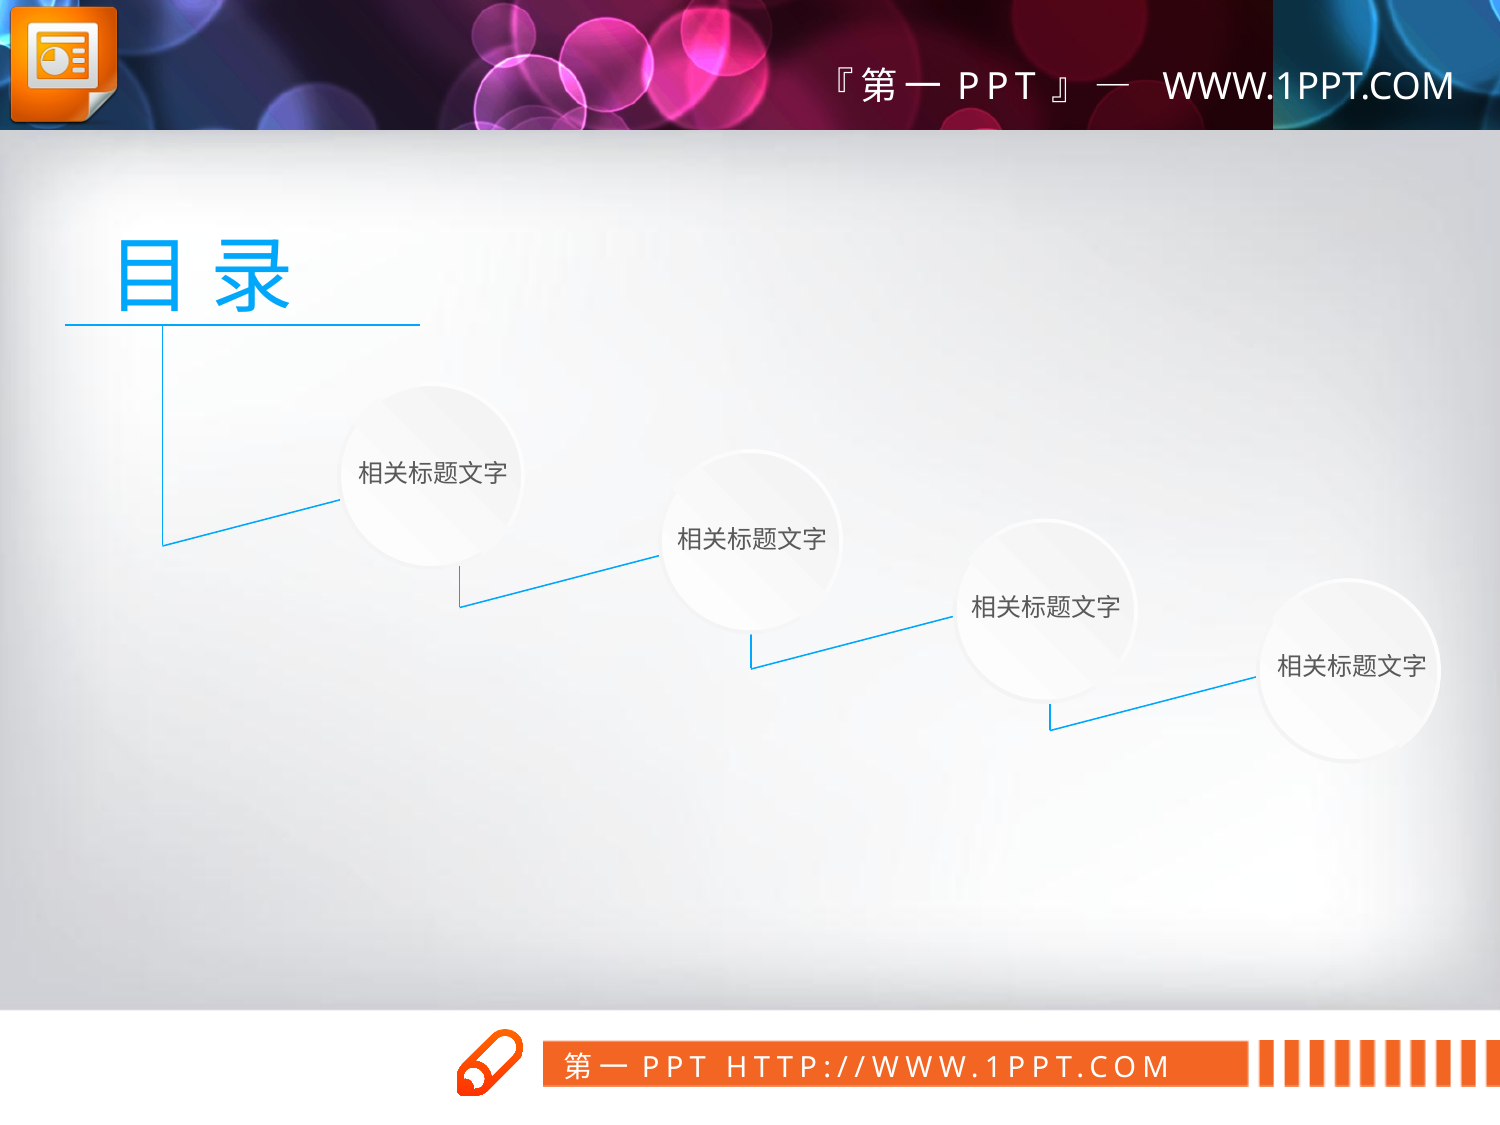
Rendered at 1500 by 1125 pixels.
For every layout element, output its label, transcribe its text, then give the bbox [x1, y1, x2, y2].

text_box 目 录 [95, 214, 426, 329]
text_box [459, 543, 652, 608]
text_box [750, 605, 947, 670]
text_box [336, 381, 525, 571]
picture [0, 0, 1500, 1012]
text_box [162, 482, 331, 547]
text_box 相关标题文字 [1446, 650, 1450, 681]
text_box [657, 449, 844, 635]
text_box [952, 518, 1138, 704]
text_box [1049, 667, 1250, 731]
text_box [1255, 578, 1442, 764]
picture [543, 1040, 1500, 1087]
